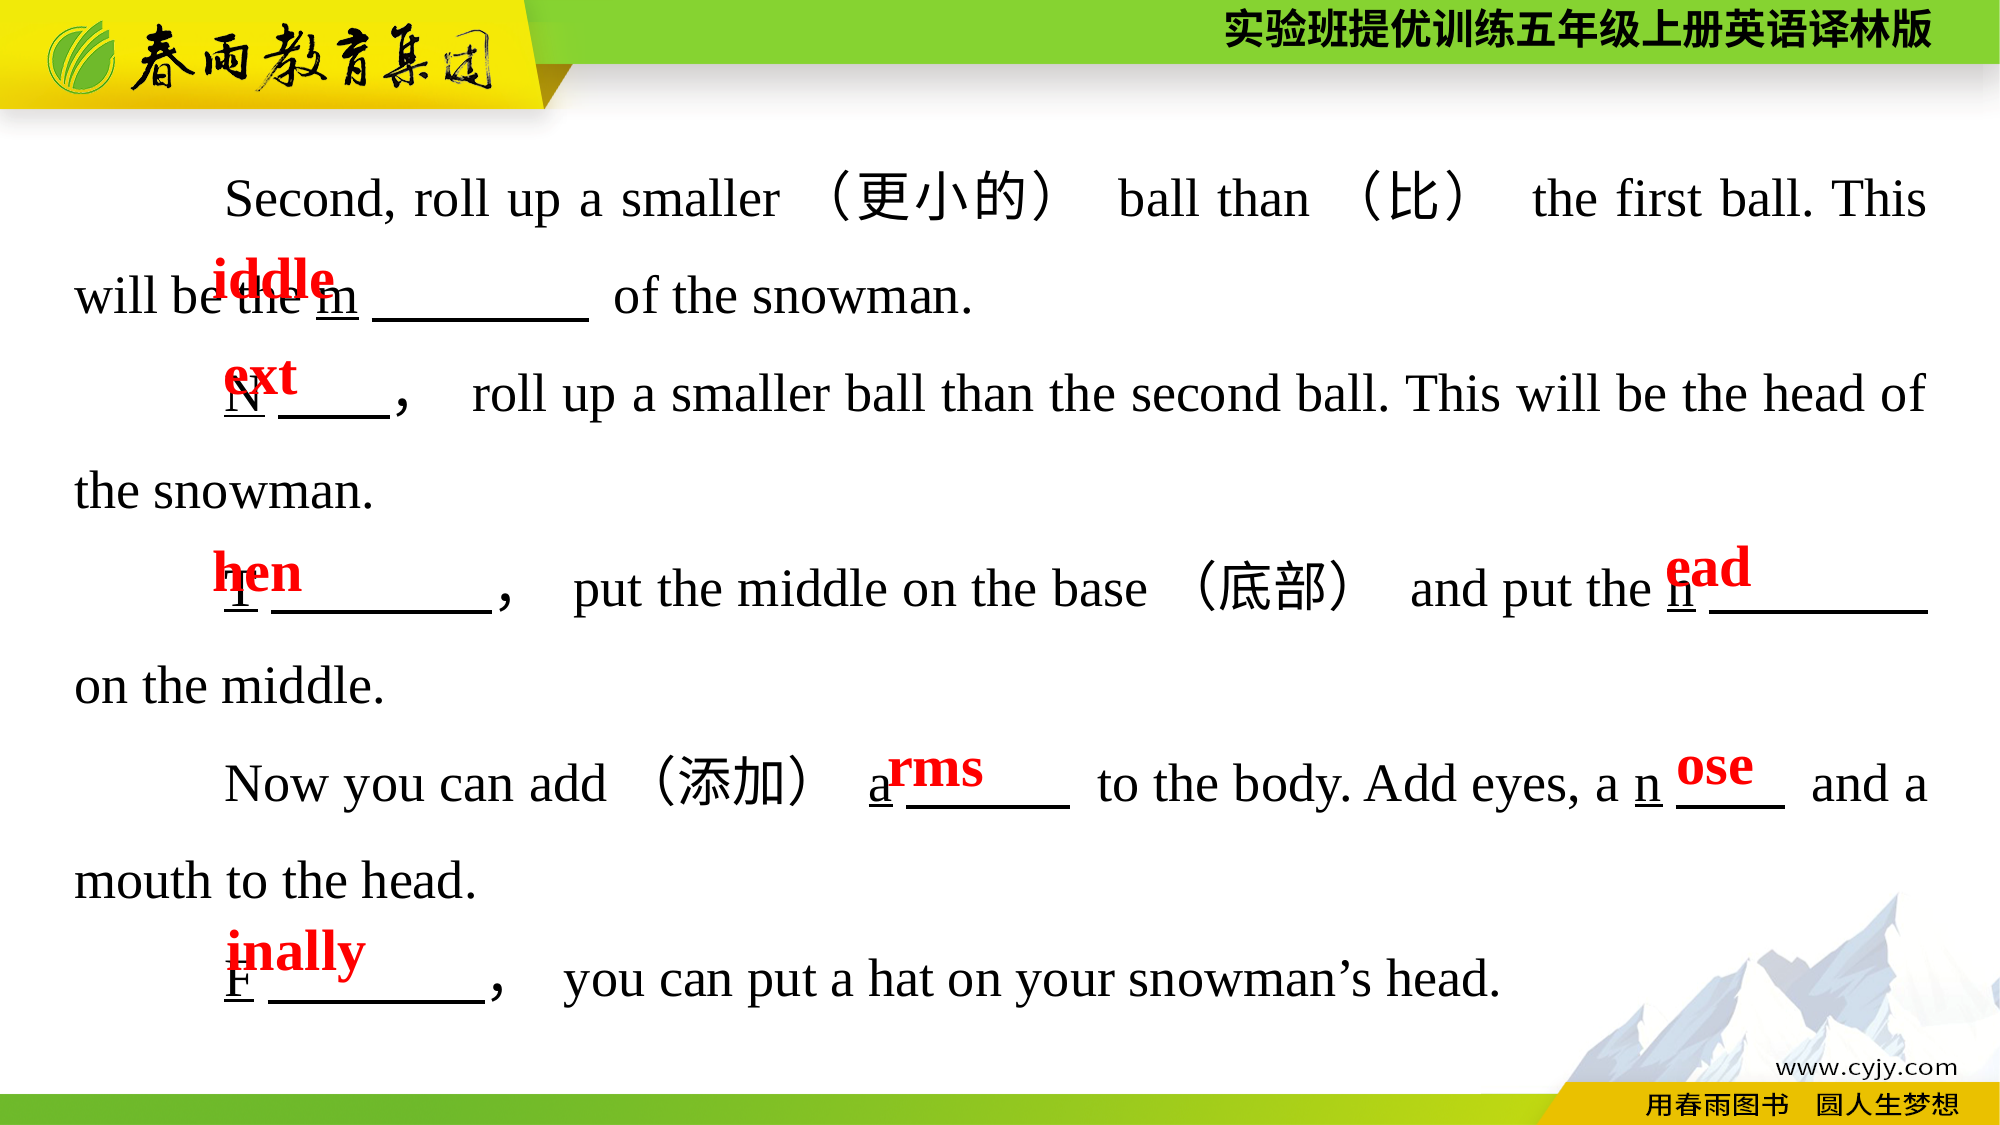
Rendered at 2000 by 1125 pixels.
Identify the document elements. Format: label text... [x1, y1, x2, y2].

text_box ose [1661, 718, 1770, 804]
list Second, roll up a smaller（更小的） ball than（比） the first ball. This will be the m of the snowman. N ， roll up a smaller ball than the second ball. This will be the head of the snowman. T ， put the middle on the base（底部） and put the h on the middle. Now you can add（添加） a to the body. Add eyes, a n and a mouth to the head. F ， you can put a hat on your snowman’s head. [59, 122, 1944, 1024]
text_box ead [1650, 521, 1768, 606]
text_box iddle [197, 233, 351, 318]
text_box ext [208, 329, 314, 414]
text_box hen [197, 525, 318, 611]
picture [0, 0, 2000, 1125]
text_box rms [872, 720, 999, 806]
text_box inally [211, 905, 382, 990]
